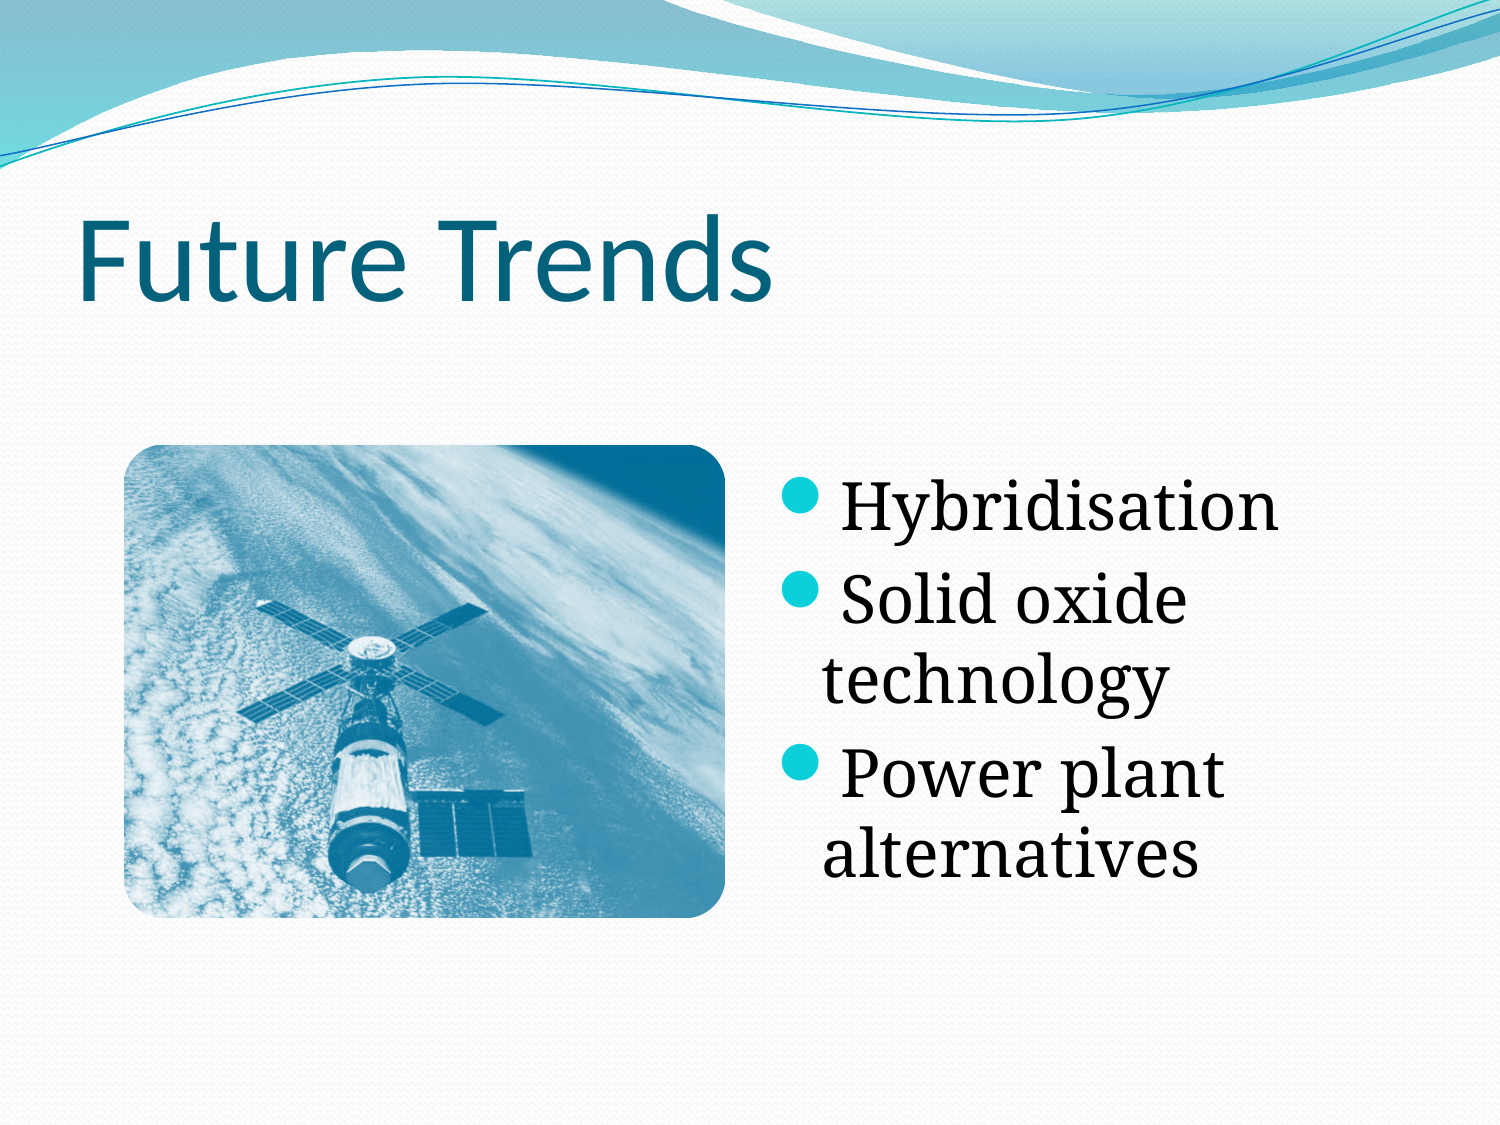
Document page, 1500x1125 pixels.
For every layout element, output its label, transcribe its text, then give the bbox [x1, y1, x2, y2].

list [123, 444, 726, 919]
title Future Trends [75, 138, 1425, 327]
list Hybridisation Solid oxide technology Power plant alternatives [761, 456, 1311, 929]
